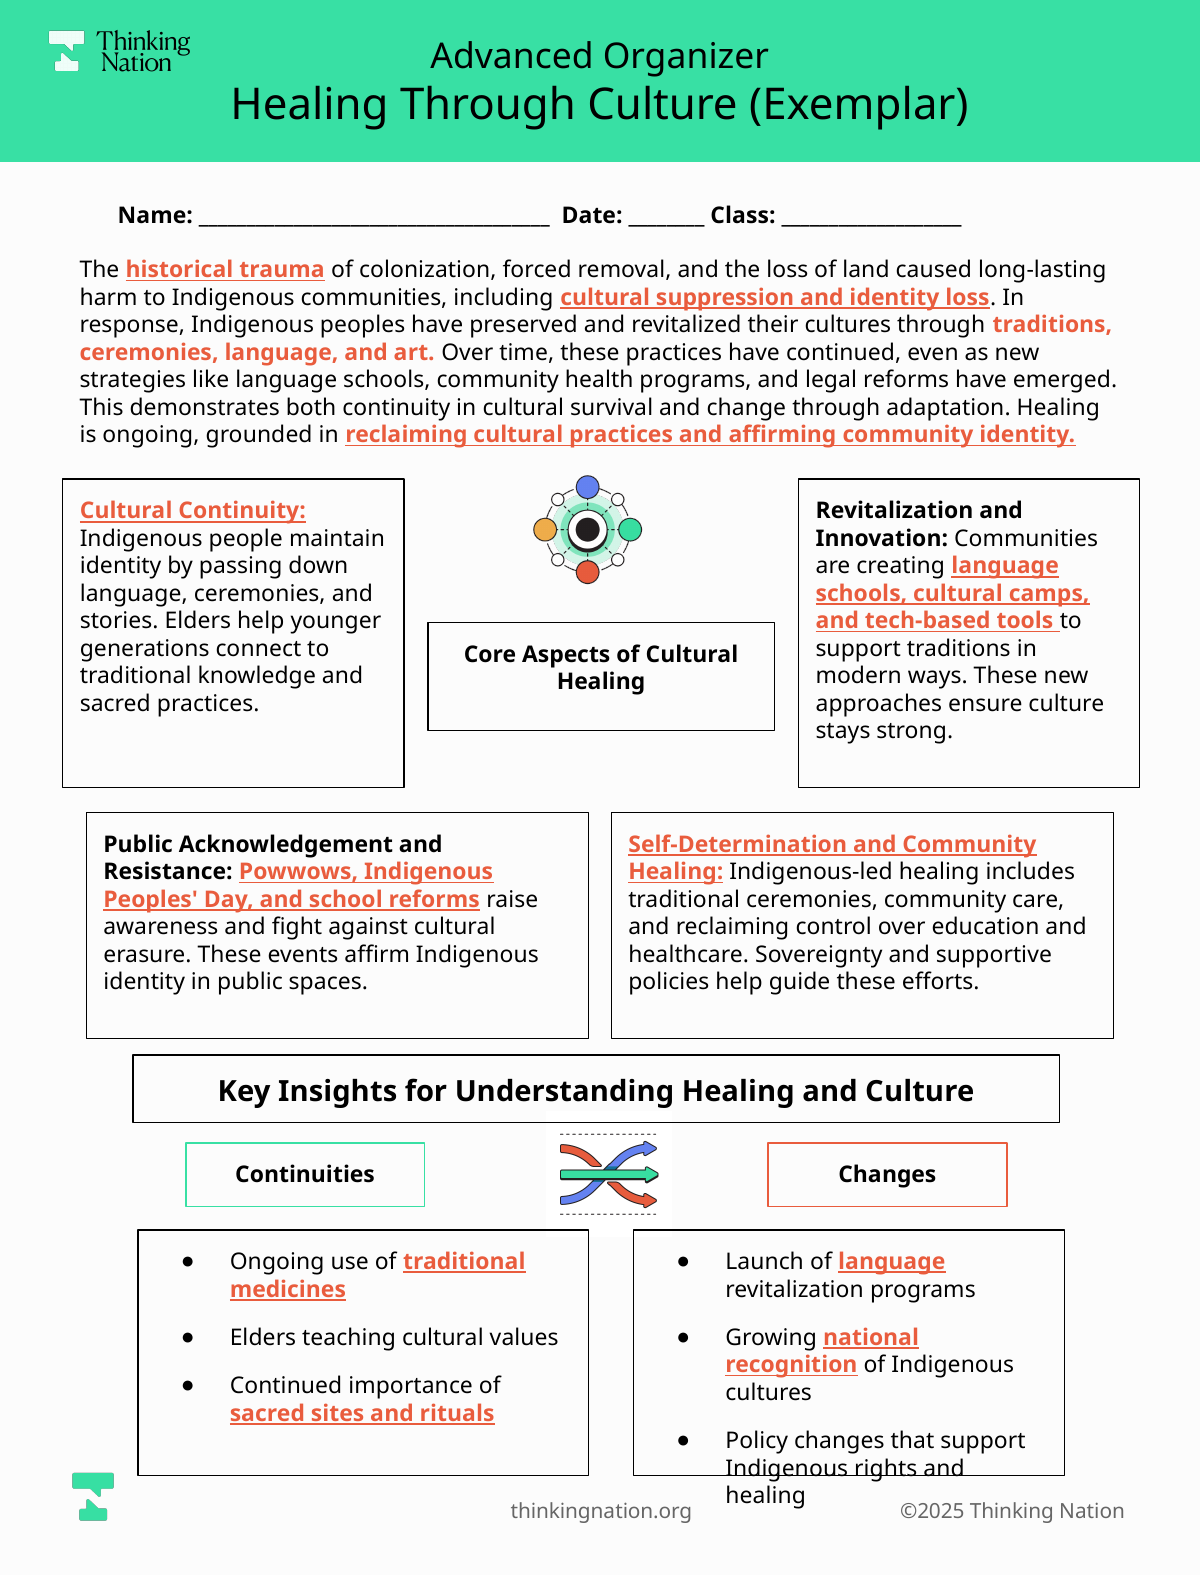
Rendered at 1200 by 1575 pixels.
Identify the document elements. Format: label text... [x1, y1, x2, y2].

text_box Advanced Organizer Healing Through Culture (Exemplar) [0, 0, 1200, 162]
picture [516, 458, 659, 602]
text_box The historical trauma of colonization, forced removal, and the loss of land caused long-lasting harm to Indigenous communities, including cultural suppression and identity loss. In response, Indigenous peoples have preserved and revitalized their cultures through traditions, ceremonies, language, and art. Over time, these practices have continued, even as new strategies like language schools, community health programs, and legal reforms have emerged. This demonstrates both continuity in cultural survival and change through adaptation. Healing is ongoing, grounded in reclaiming cultural practices and affirming community identity. [62, 237, 1140, 459]
text_box Core Aspects of Cultural Healing [428, 622, 775, 731]
text_box Name: _____________________________________ Date: ________ Class: ___________________ [103, 186, 1097, 251]
text_box Key Insights for Understanding Healing and Culture [132, 1055, 1060, 1123]
text_box Ongoing use of traditional medicines Elders teaching cultural values Continued importance of sacred sites and rituals [137, 1229, 589, 1476]
picture [59, 1463, 127, 1530]
picture [33, 16, 195, 85]
text_box Revitalization and Innovation: Communities are creating language schools, cultural camps, and tech-based tools to support traditions in modern ways. These new approaches ensure culture stays strong. [798, 479, 1140, 788]
text_box Launch of language revitalization programs Growing national recognition of Indigenous cultures Policy changes that support Indigenous rights and healing [633, 1229, 1065, 1476]
text_box Continuities [185, 1142, 425, 1207]
text_box Public Acknowledgement and Resistance: Powwows, Indigenous Peoples' Day, and school reforms raise awareness and fight against cultural erasure. These events affirm Indigenous identity in public spaces. [86, 812, 589, 1039]
text_box Changes [768, 1142, 1007, 1207]
text_box ©2025 Thinking Nation [855, 1483, 1140, 1532]
text_box Self-Determination and Community Healing: Indigenous-led healing includes traditional ceremonies, community care, and reclaiming control over education and healthcare. Sovereignty and supportive policies help guide these efforts. [611, 812, 1114, 1039]
text_box thinkingnation.org [459, 1483, 744, 1532]
text_box Cultural Continuity: Indigenous people maintain identity by passing down language, ceremonies, and stories. Elders help younger generations connect to traditional knowledge and sacred practices. [62, 479, 404, 788]
picture [546, 1110, 673, 1237]
